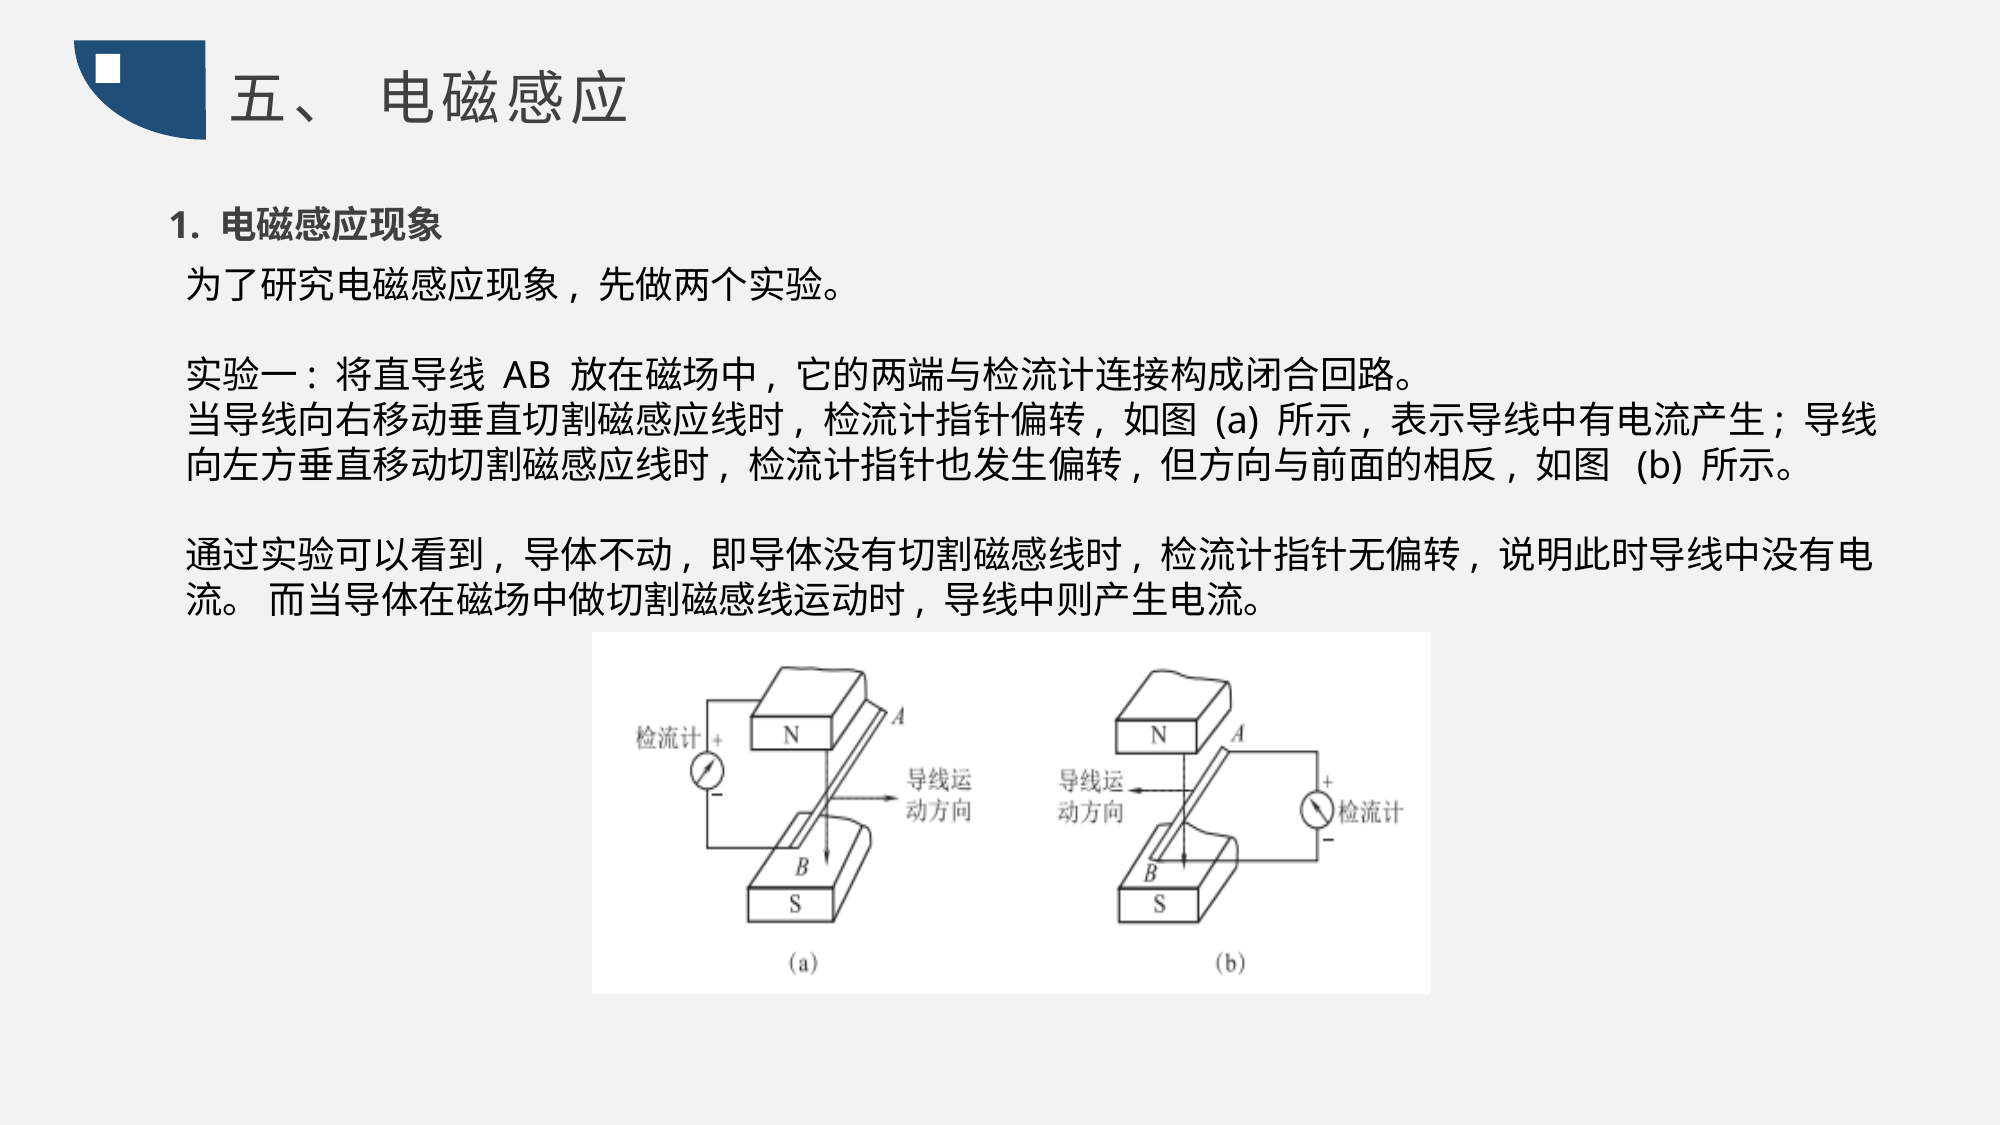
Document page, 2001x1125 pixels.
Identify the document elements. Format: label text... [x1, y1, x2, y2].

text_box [74, 0, 1070, 140]
text_box 1. 电磁感应现象 [153, 171, 1921, 254]
picture [592, 632, 1431, 994]
text_box 为了研究电磁感应现象, 先做两个实验。 实验一: 将直导线 AB 放在磁场中, 它的两端与检流计连接构成闭合回路。 当导线向右移动垂直切割磁感应线时, 检流计指针偏转, 如图 (a) 所示, 表示导线中有电流产生; 导线向左方垂直移动切割磁感应线时, 检流计指针也发生偏转, 但方向与前面的相反, 如图 (b) 所示。 通过实验可以看到, 导体不动, 即导体没有切割磁感线时, 检流计指针无偏转, 说明此时导线中没有电流。 而当导体在磁场中做切割磁感线运动时, 导线中则产生电流。 [170, 254, 1904, 629]
